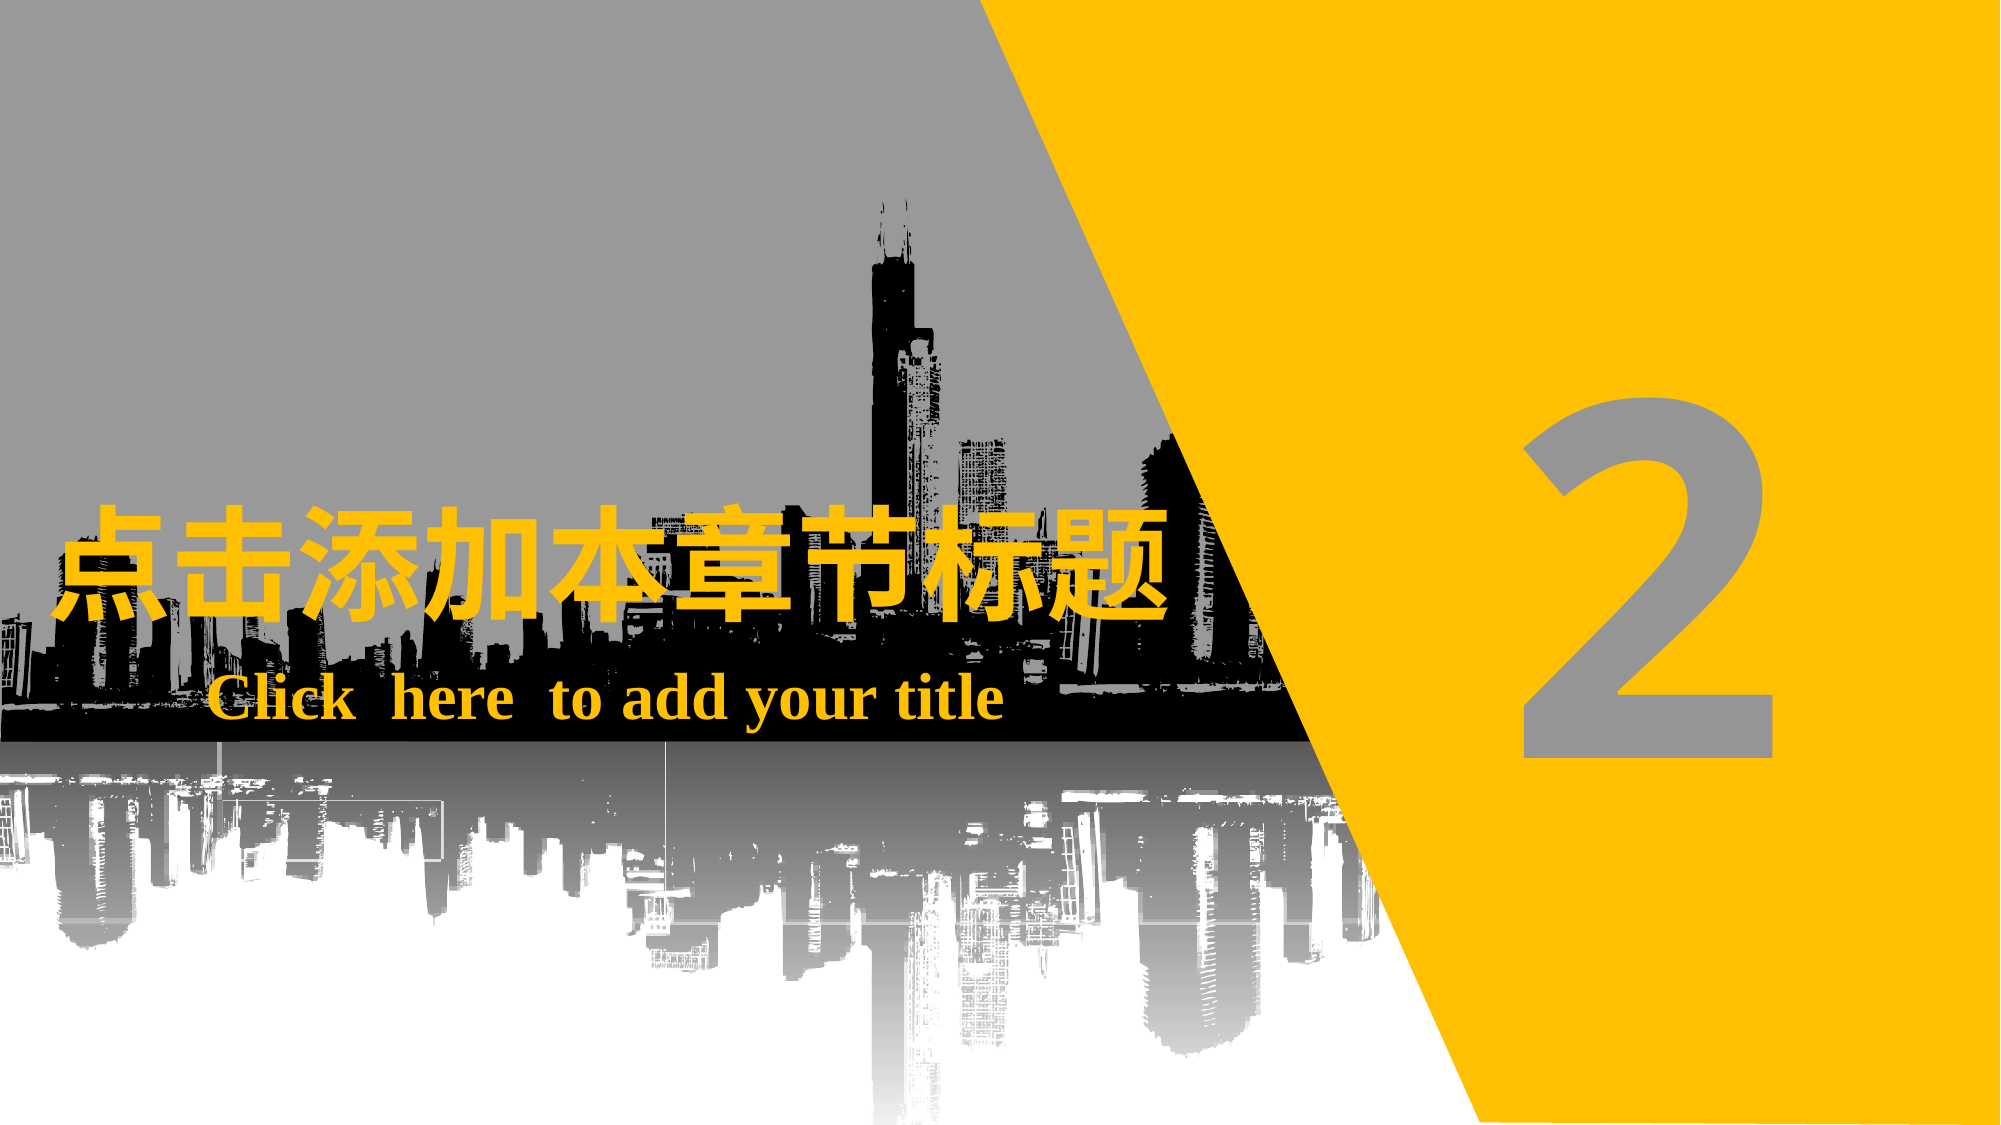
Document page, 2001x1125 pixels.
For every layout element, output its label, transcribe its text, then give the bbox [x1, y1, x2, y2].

text_box 点击添加本章节标题 [21, 479, 1197, 644]
text_box [978, 0, 2000, 1125]
text_box Click here to add your title [190, 645, 1028, 741]
text_box 2 [1489, 253, 1808, 866]
